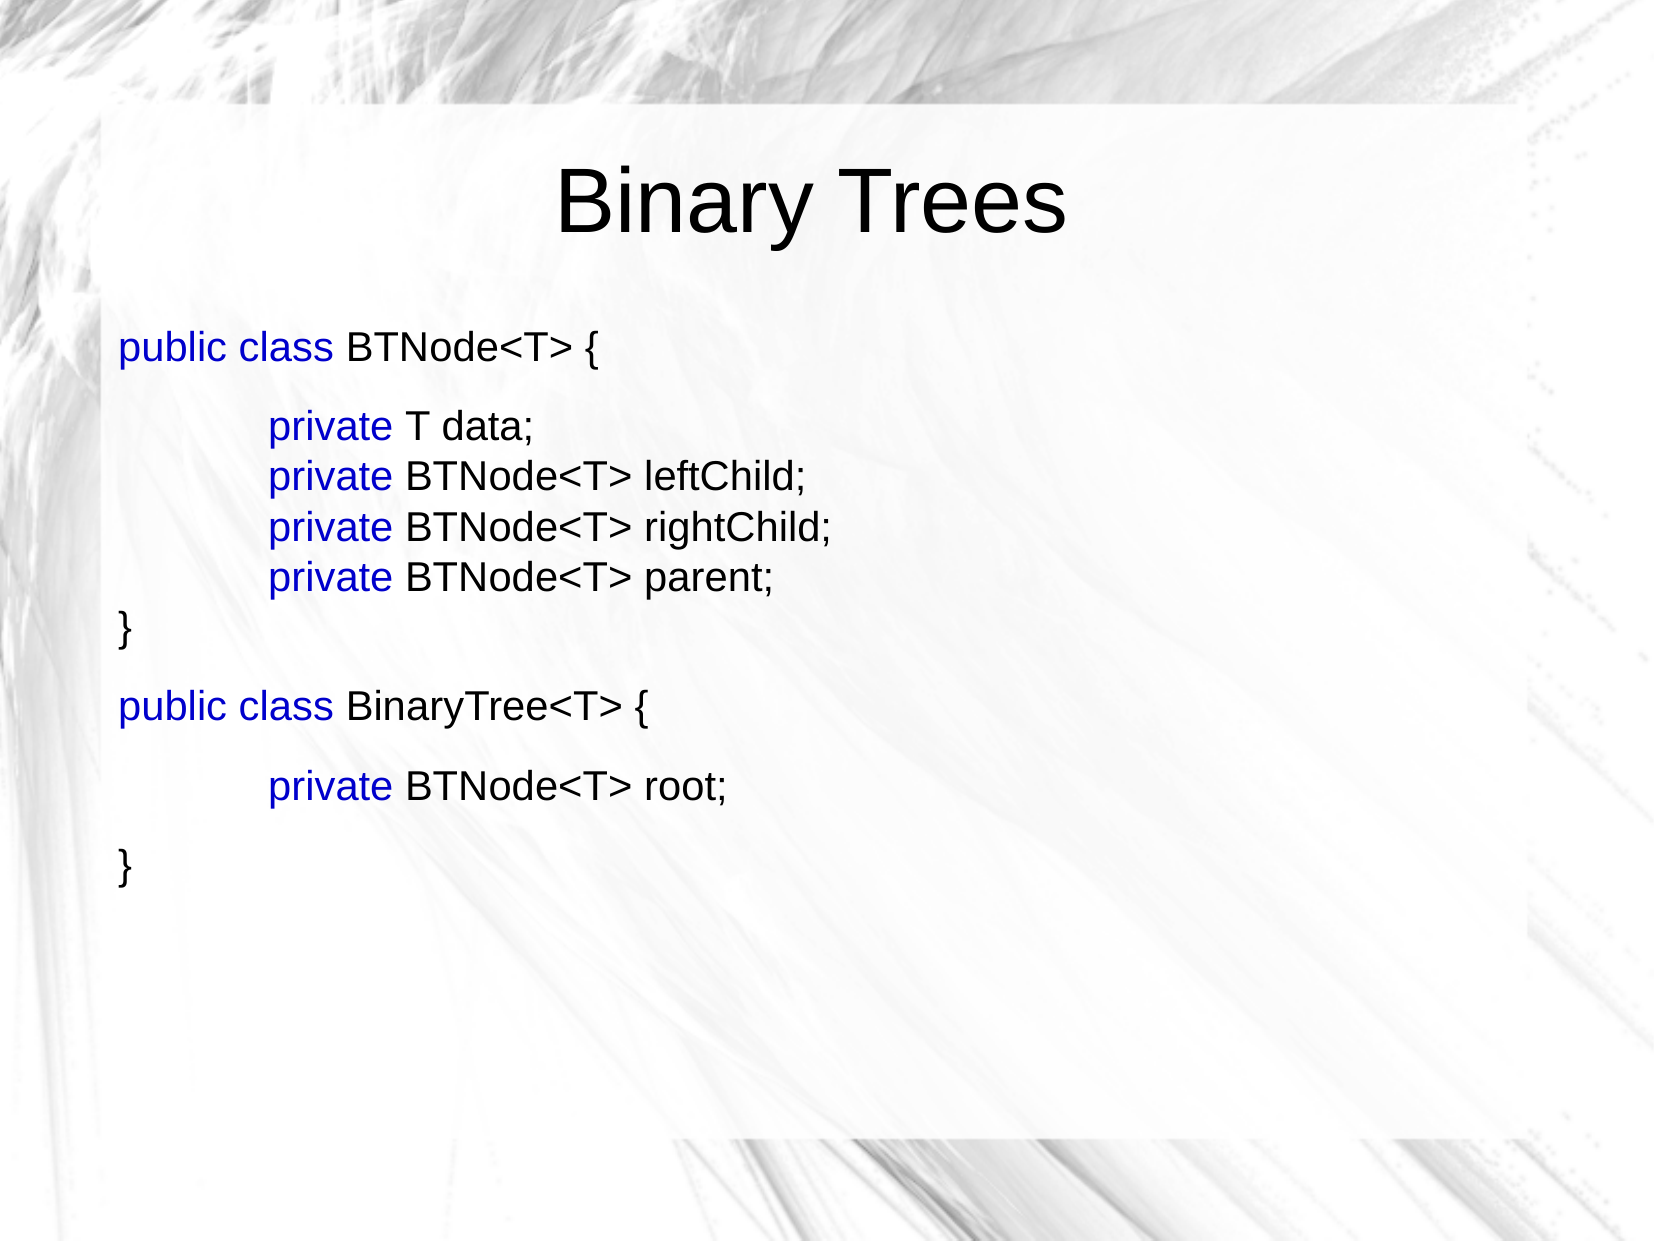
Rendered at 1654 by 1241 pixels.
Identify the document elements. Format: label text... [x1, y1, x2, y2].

title Binary Trees [118, 112, 1506, 281]
list public class BTNode<T> { private T data; private BTNode<T> leftChild; private BTNode<T> rightChild; private BTNode<T> parent; } public class BinaryTree<T> { private BTNode<T> root; } [118, 319, 1571, 1102]
picture [0, 0, 1654, 1241]
